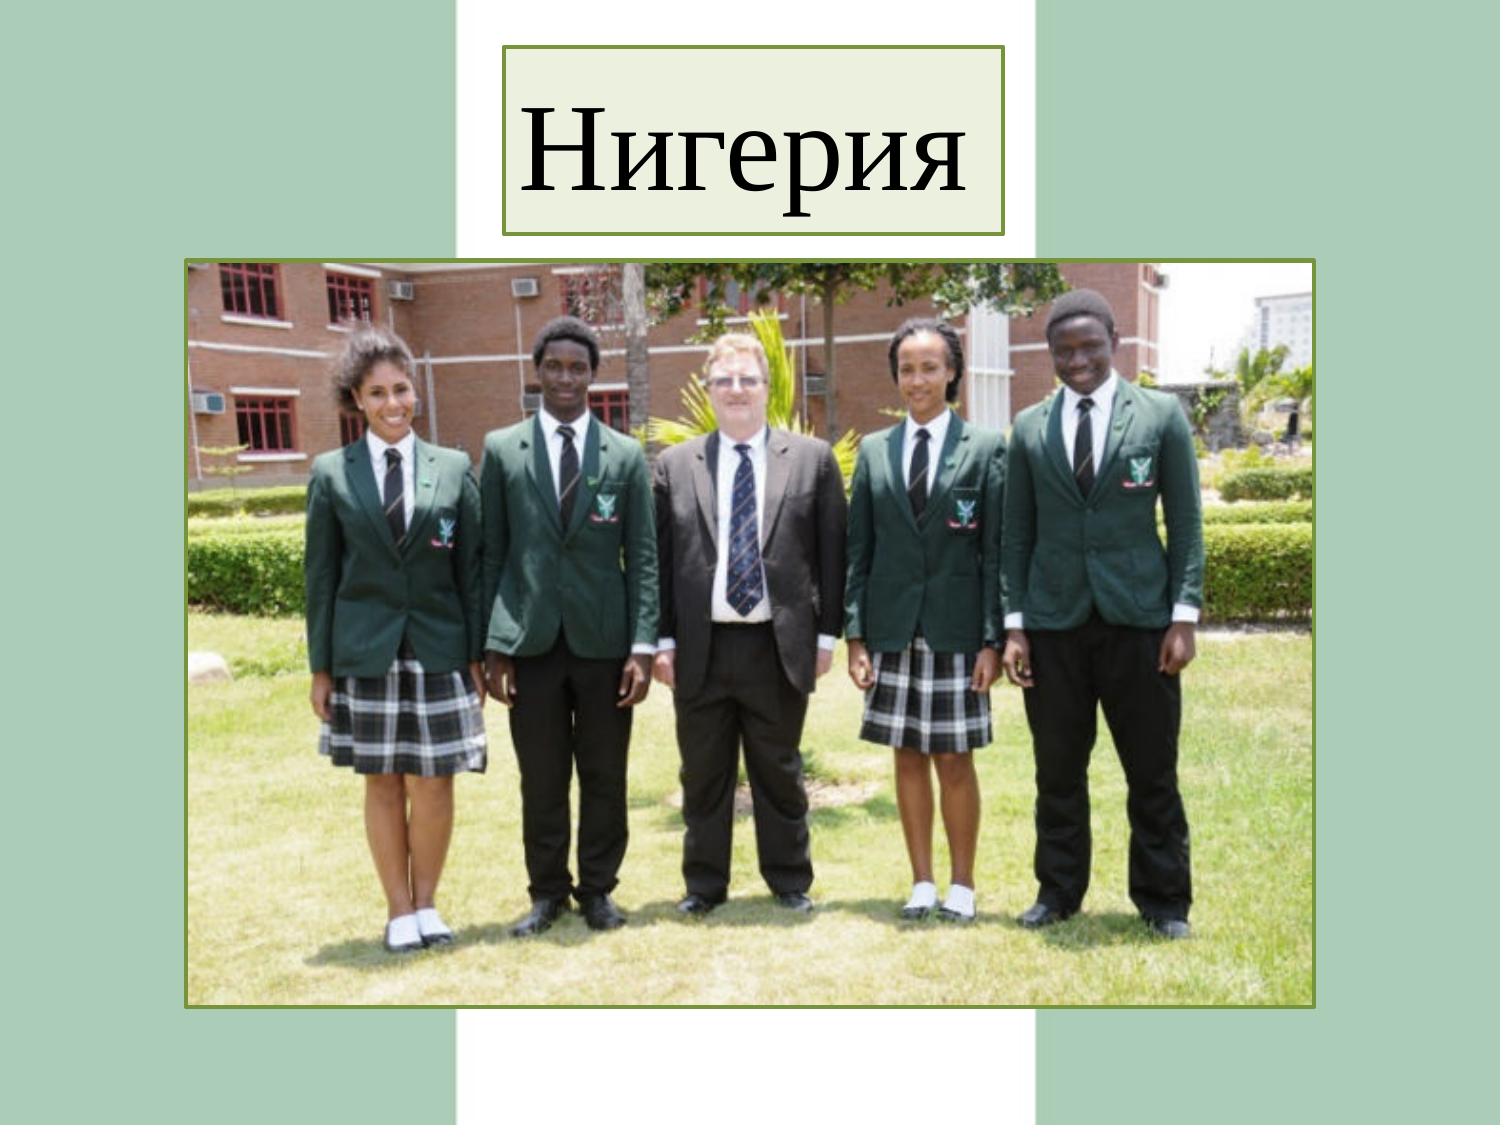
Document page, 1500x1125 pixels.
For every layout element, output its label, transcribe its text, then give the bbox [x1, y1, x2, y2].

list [188, 262, 1312, 1006]
title Нигерия [503, 46, 1004, 235]
